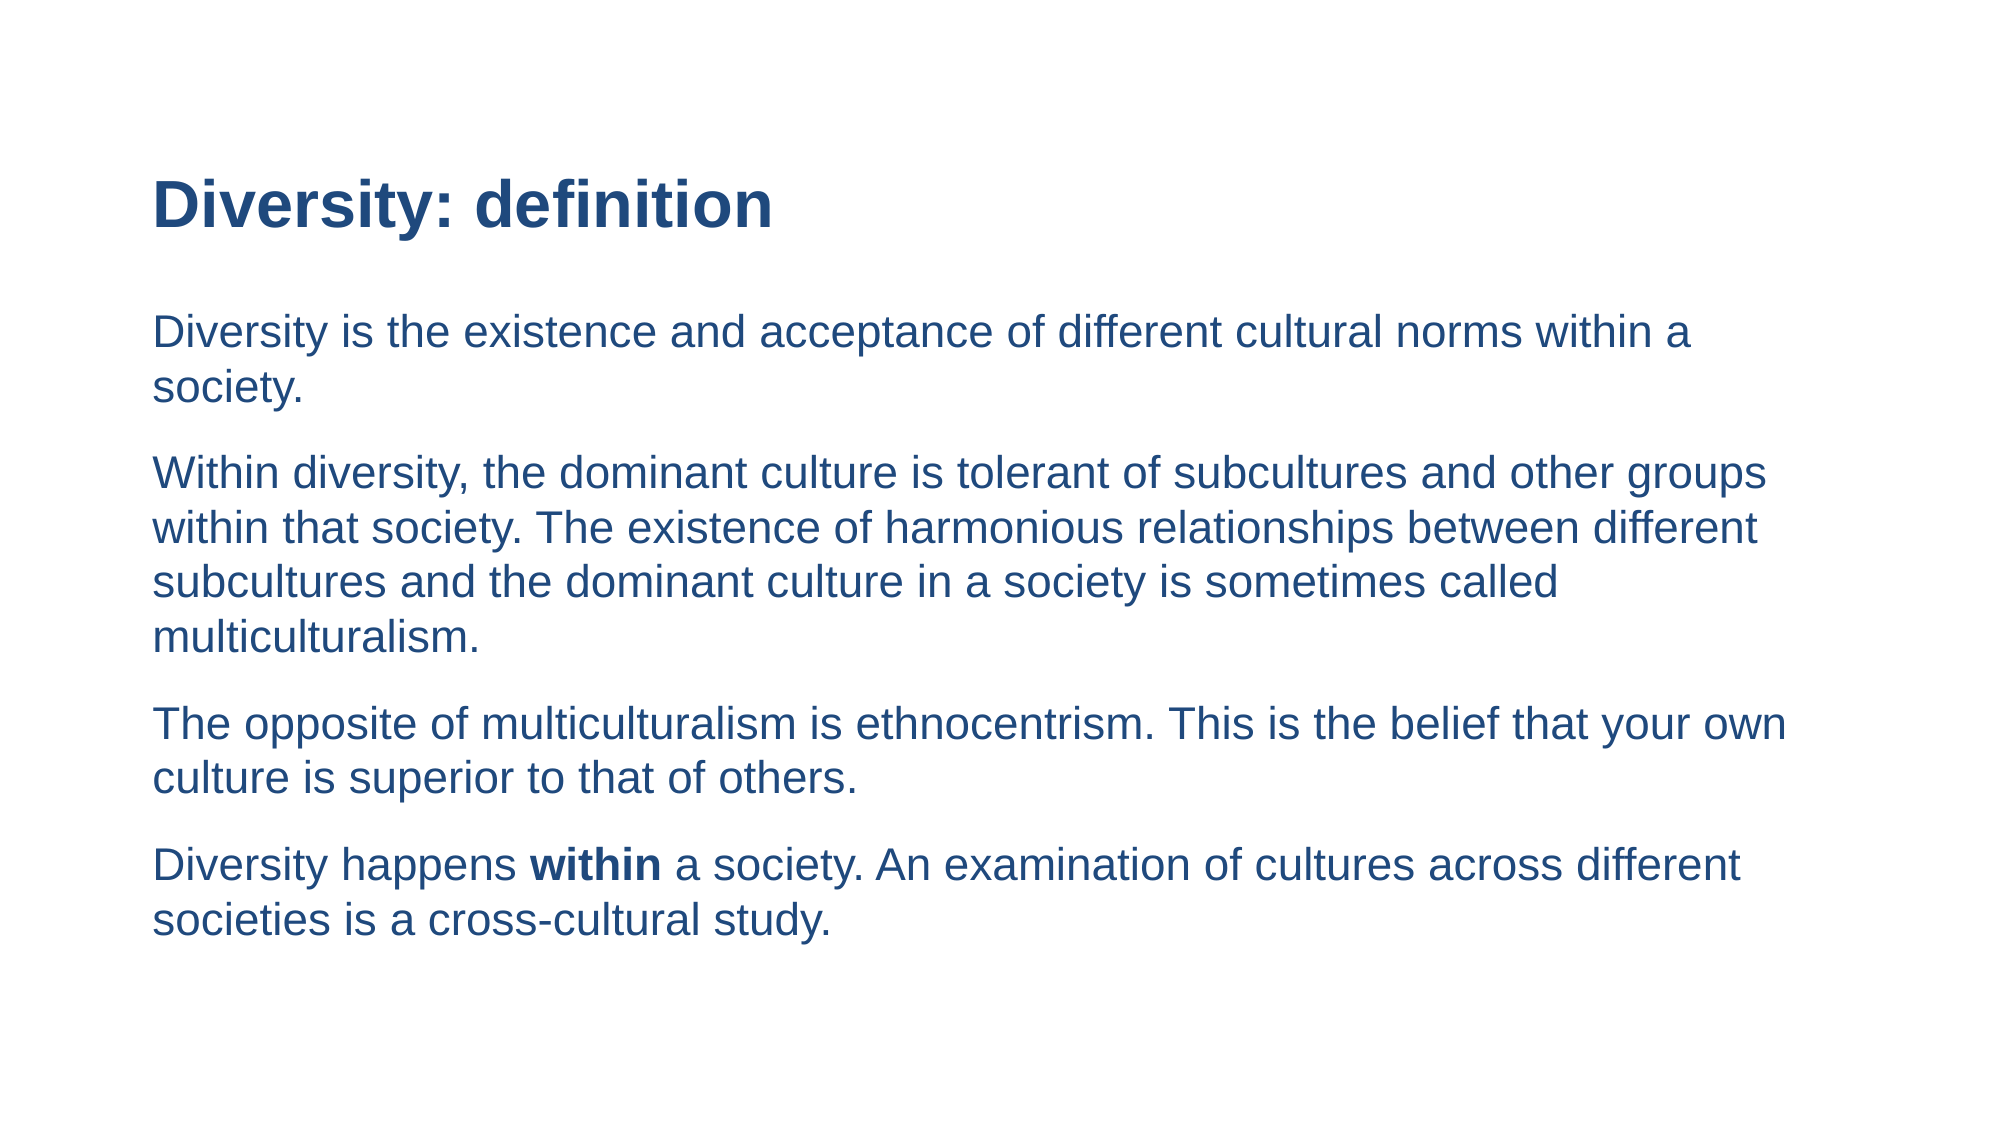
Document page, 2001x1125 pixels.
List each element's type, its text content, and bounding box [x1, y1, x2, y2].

title Diversity: definition [137, 97, 1863, 315]
list Diversity is the existence and acceptance of different cultural norms within a society. Within diversity, the dominant culture is tolerant of subcultures and other groups within that society. The existence of harmonious relationships between different subcultures and the dominant culture in a society is sometimes called multiculturalism. The opposite of multiculturalism is ethnocentrism. This is the belief that your own culture is superior to that of others. Diversity happens within a society. An examination of cultures across different societies is a cross-cultural study. [137, 315, 1863, 1008]
